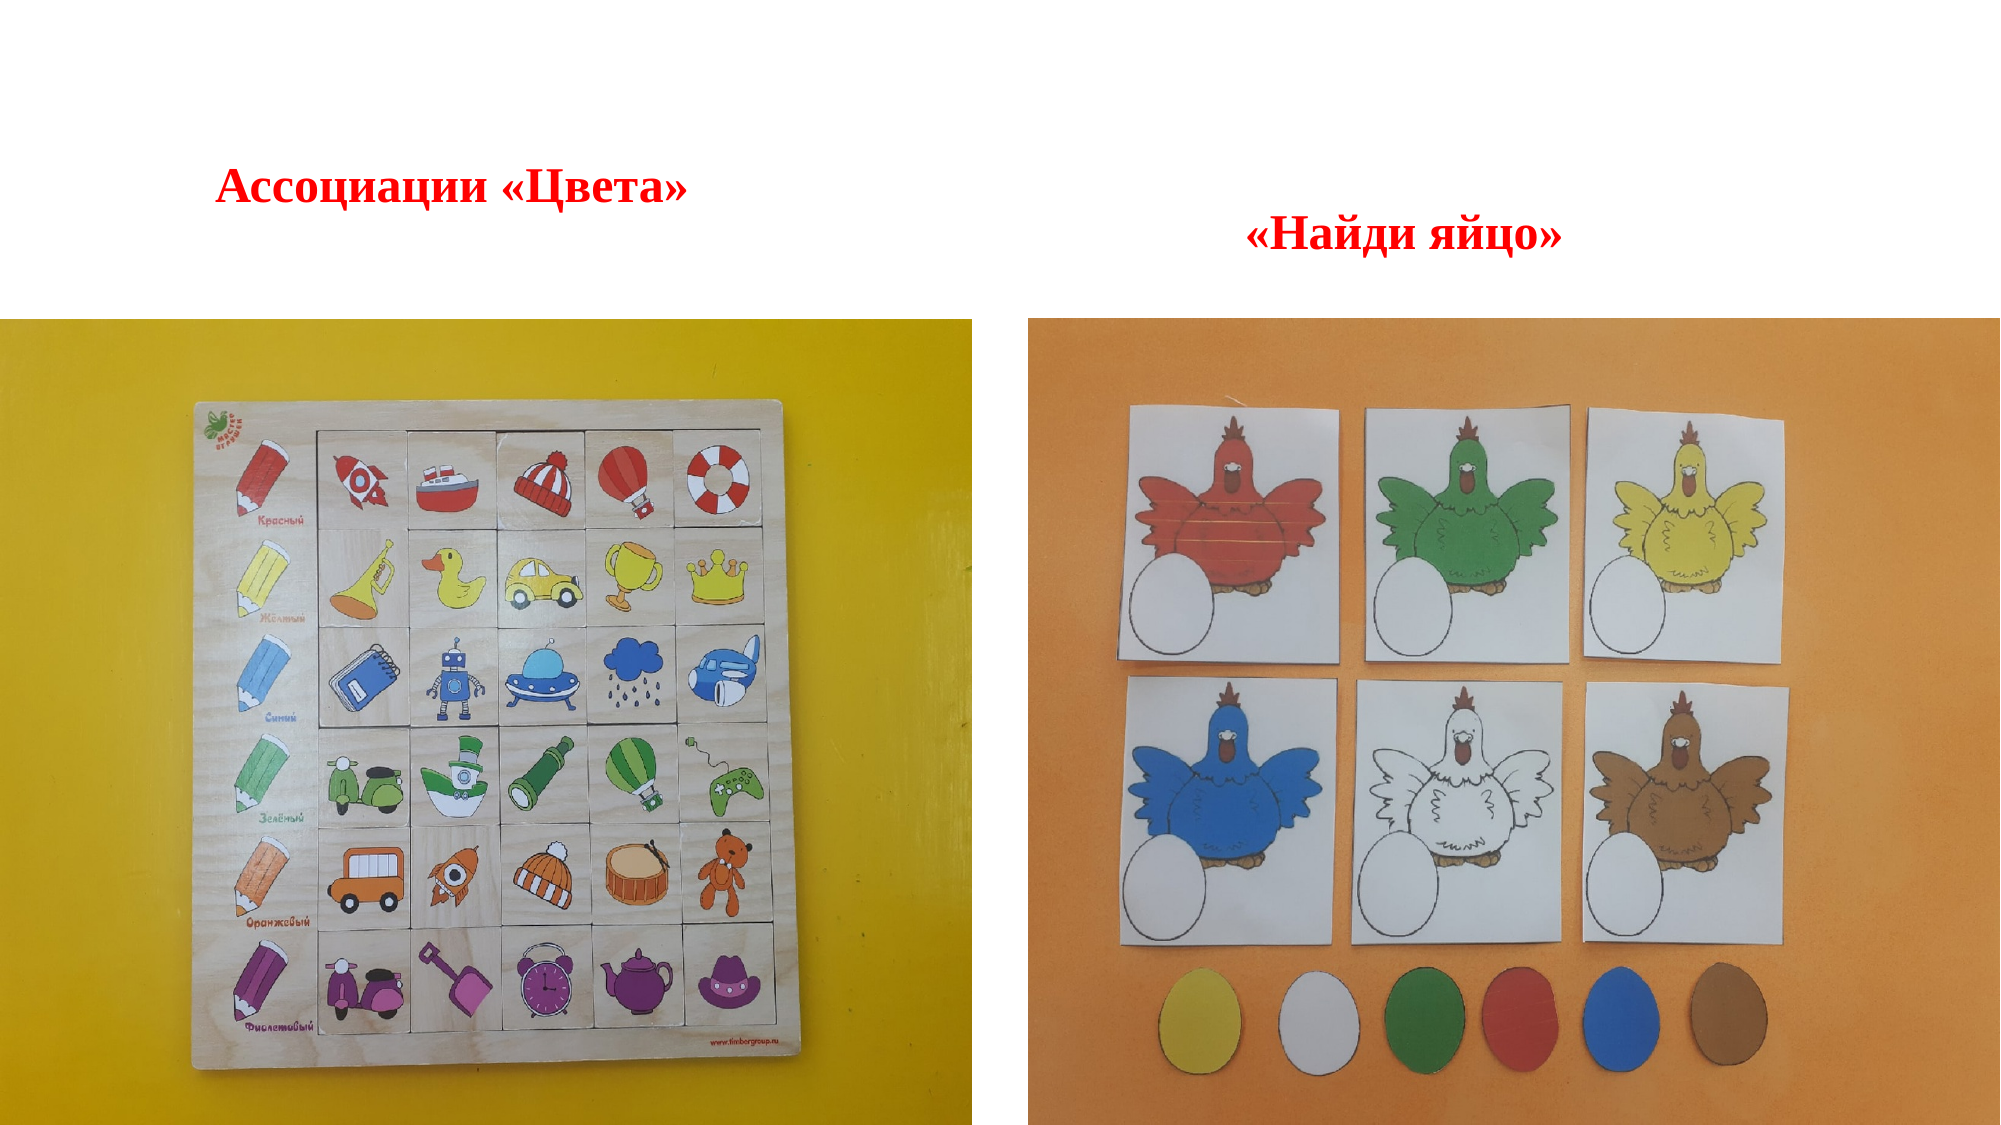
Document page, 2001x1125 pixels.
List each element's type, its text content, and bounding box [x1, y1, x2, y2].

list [1028, 318, 2000, 1125]
list Ассоциации «Цвета» [108, 151, 796, 247]
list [0, 319, 972, 1125]
list «Найди яйцо» [1060, 199, 1748, 294]
